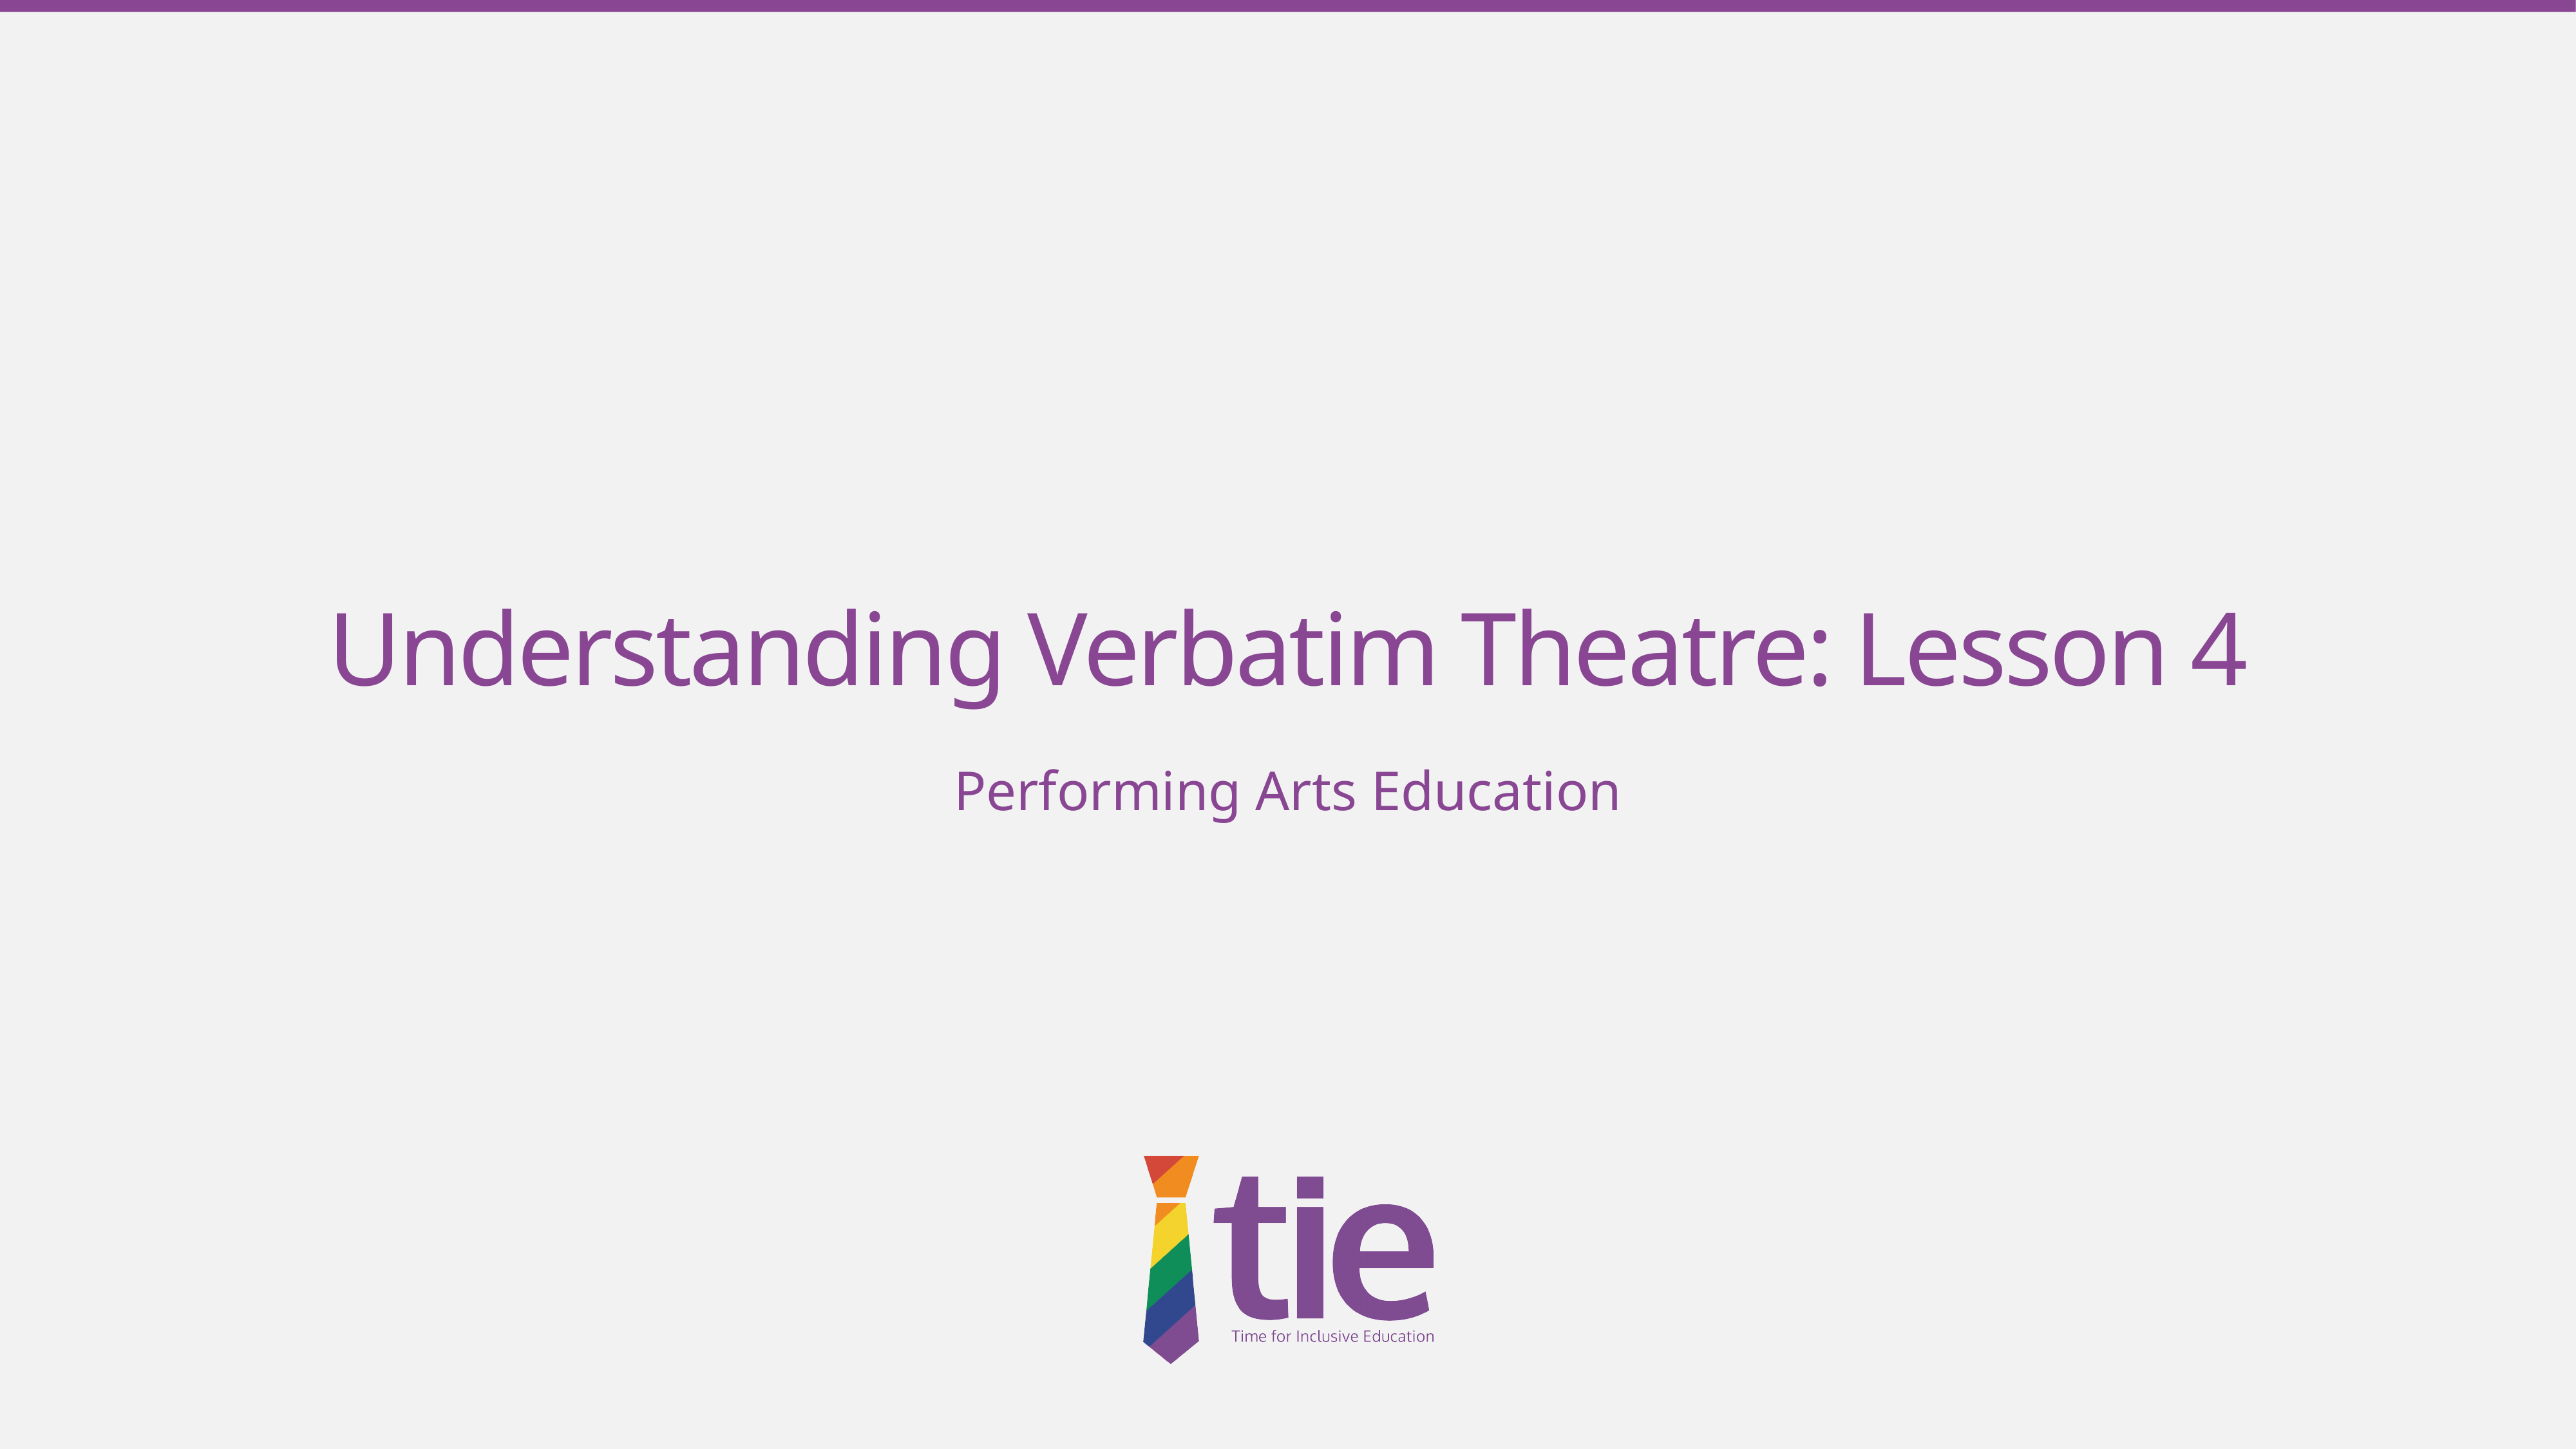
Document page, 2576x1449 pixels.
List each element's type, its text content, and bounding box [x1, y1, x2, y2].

picture [0, 0, 2576, 1449]
title Understanding Verbatim Theatre: Lesson 4 [314, 455, 2262, 711]
list Performing Arts Education [547, 718, 2029, 994]
